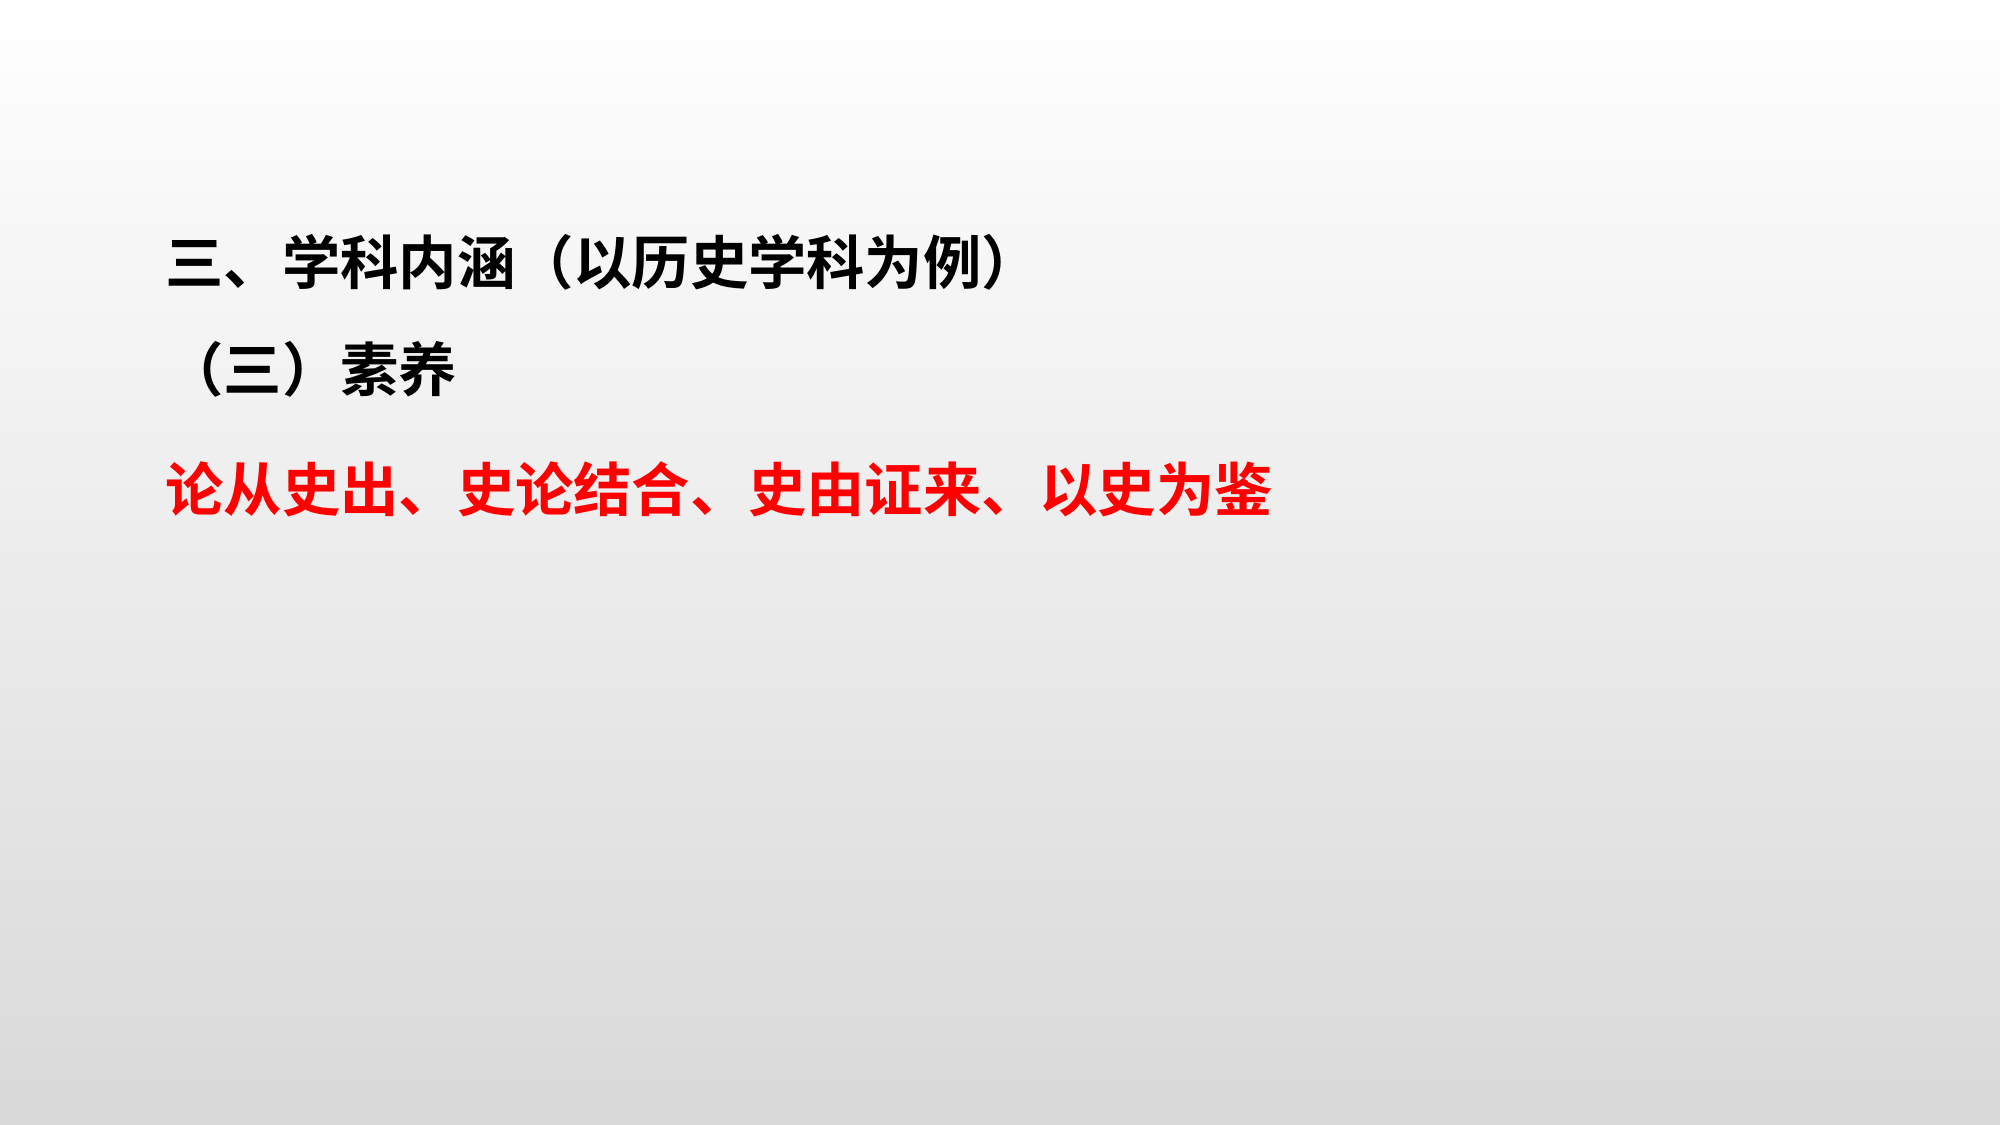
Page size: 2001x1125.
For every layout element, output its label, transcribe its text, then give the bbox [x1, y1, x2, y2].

text_box 三、学科内涵（以历史学科为例） [151, 218, 1112, 304]
text_box 论从史出、史论结合、史由证来、以史为鉴 [151, 411, 1811, 531]
text_box （三）素养 [151, 325, 944, 411]
